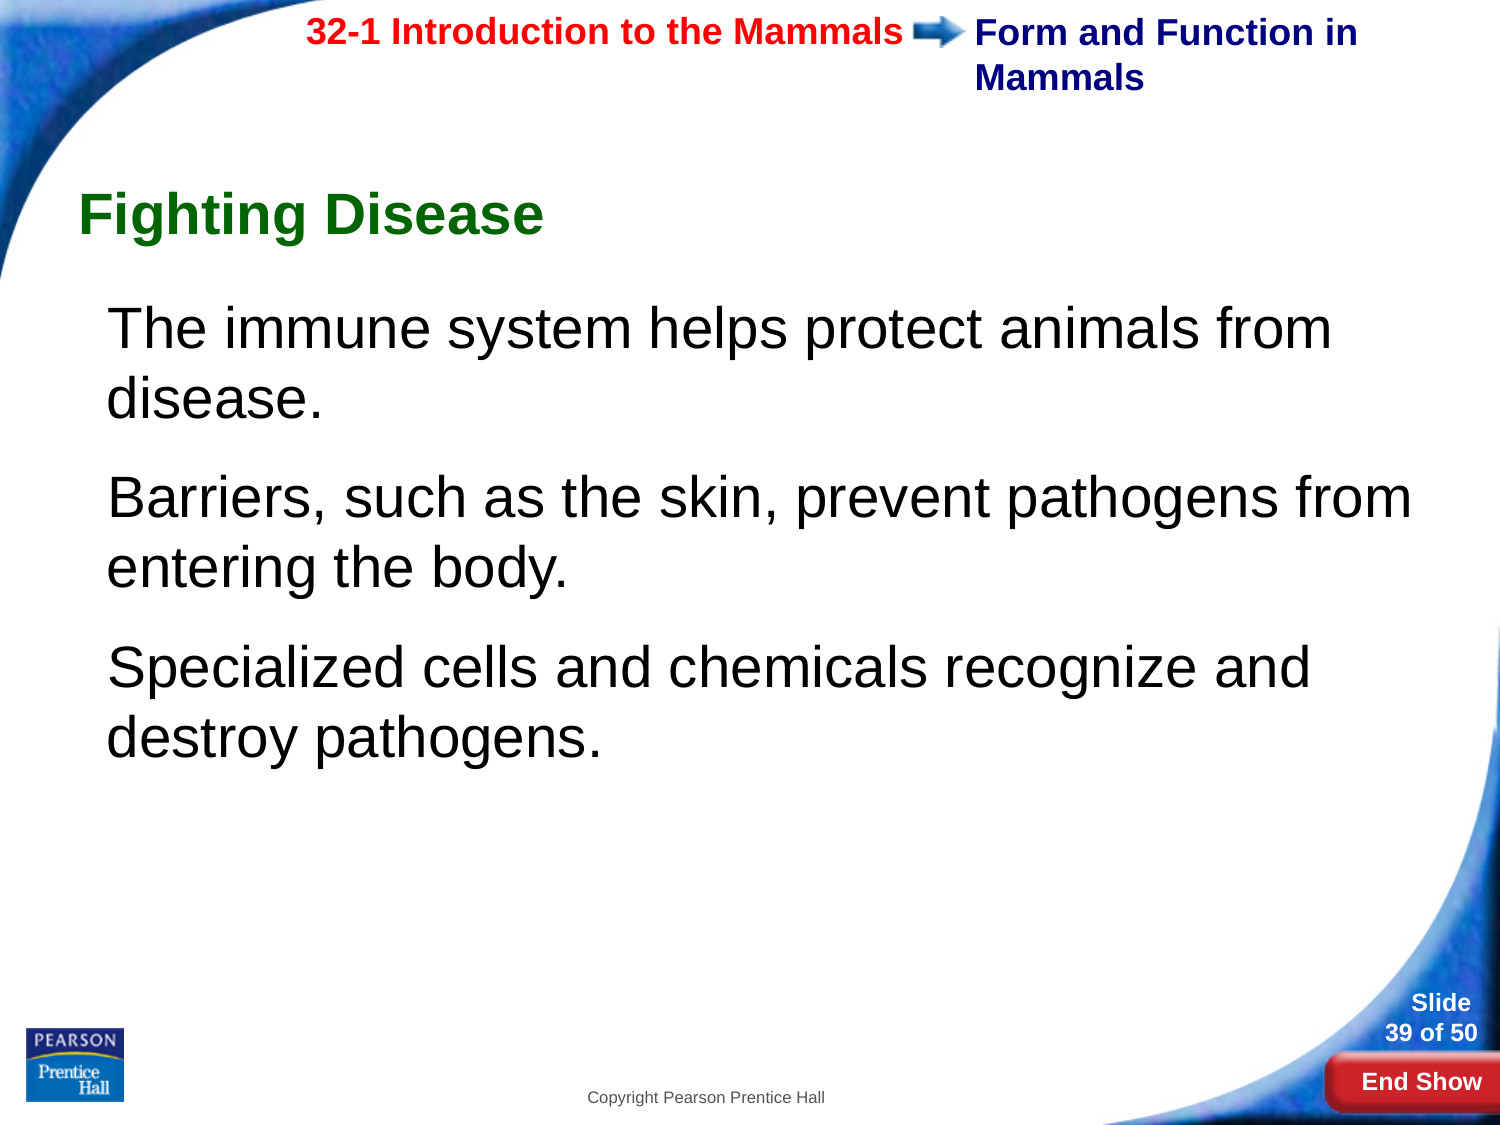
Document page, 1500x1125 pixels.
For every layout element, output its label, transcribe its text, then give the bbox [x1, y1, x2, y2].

footer Copyright Pearson Prentice Hall [468, 1078, 945, 1105]
title Form and Function in Mammals [959, 0, 1500, 76]
list Fighting Disease The immune system helps protect animals from disease. Barriers, such as the skin, prevent pathogens from entering the body. Specialized cells and chemicals recognize and destroy pathogens. [44, 179, 1448, 976]
picture [0, 0, 1500, 1125]
